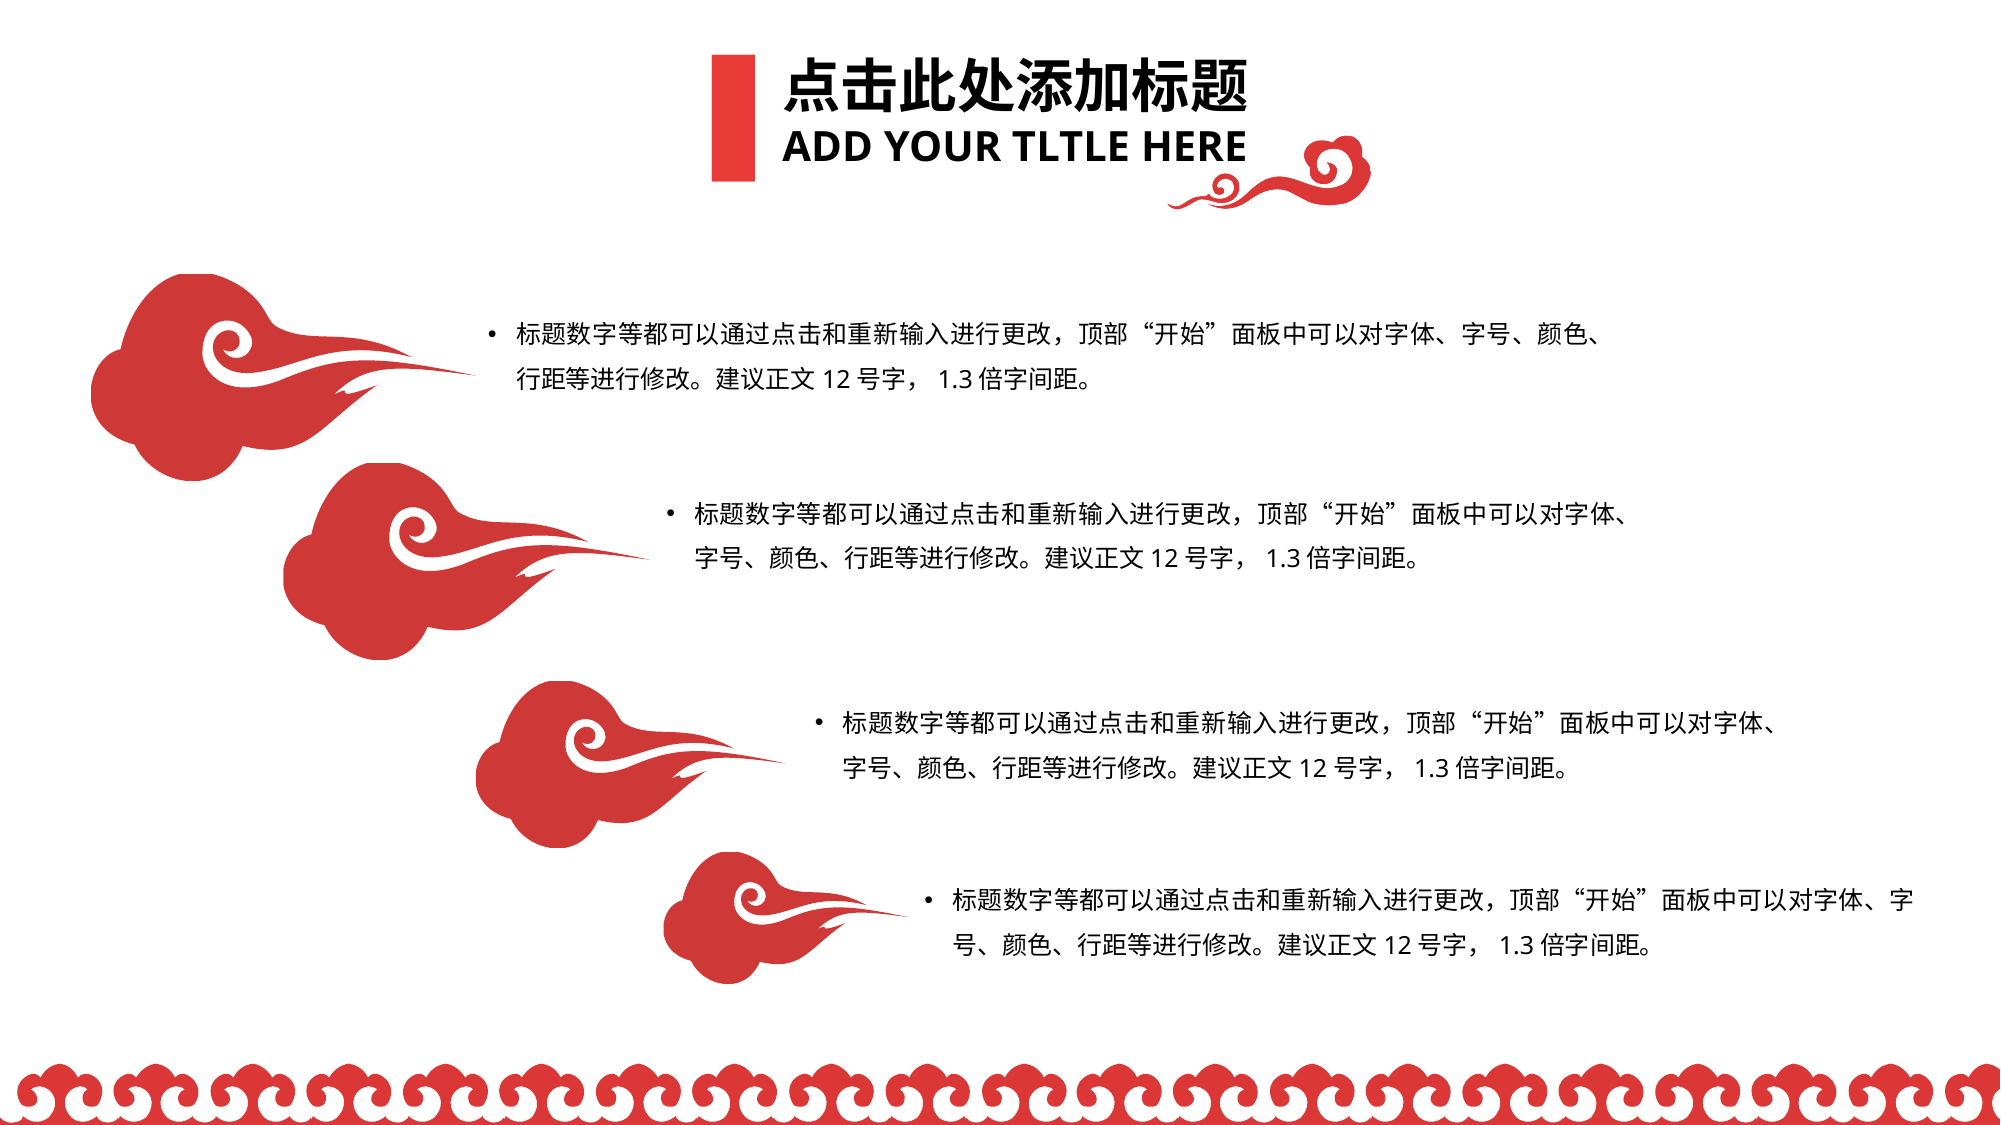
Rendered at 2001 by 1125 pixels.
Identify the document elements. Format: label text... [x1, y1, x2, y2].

text_box 标题数字等都可以通过点击和重新输入进行更改，顶部“开始”面板中可以对字体、字号、颜色、行距等进行修改。建议正文12号字，1.3倍字间距。 [476, 296, 1606, 402]
picture [475, 681, 786, 848]
text_box 标题数字等都可以通过点击和重新输入进行更改，顶部“开始”面板中可以对字体、字号、颜色、行距等进行修改。建议正文12号字，1.3倍字间距。 [909, 862, 1931, 967]
text_box 标题数字等都可以通过点击和重新输入进行更改，顶部“开始”面板中可以对字体、字号、颜色、行距等进行修改。建议正文12号字，1.3倍字间距。 [798, 684, 1806, 790]
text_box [0, 1061, 2000, 1125]
picture [1164, 147, 1372, 215]
picture [663, 852, 909, 984]
text_box 点击此处添加标题 ADD YOUR TLTLE HERE [767, 41, 1505, 177]
text_box 标题数字等都可以通过点击和重新输入进行更改，顶部“开始”面板中可以对字体、字号、颜色、行距等进行修改。建议正文12号字，1.3倍字间距。 [650, 475, 1658, 581]
picture [91, 274, 650, 660]
text_box [711, 54, 756, 182]
